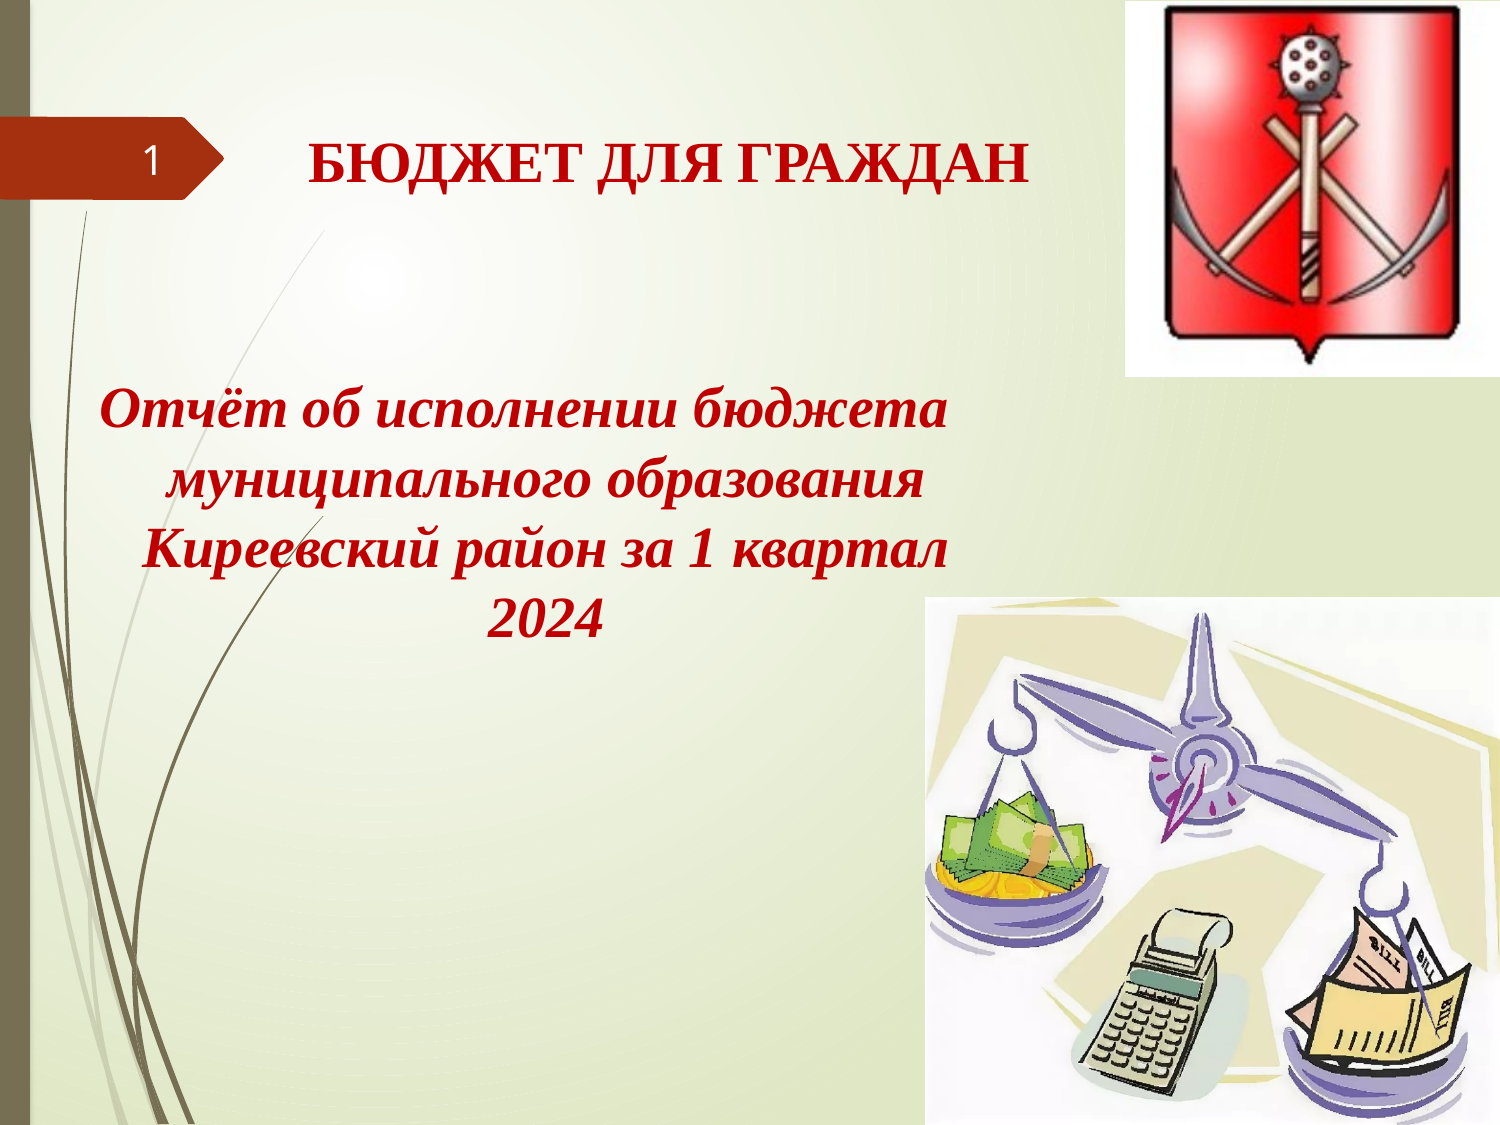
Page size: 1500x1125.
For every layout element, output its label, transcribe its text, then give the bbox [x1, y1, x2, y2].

picture [924, 597, 1500, 1125]
slide_number 1 [83, 129, 180, 190]
picture [1124, 1, 1500, 377]
text_box Отчёт об исполнении бюджета муниципального образования Киреевский район за 1 квартал 2024 [64, 361, 984, 657]
text_box БЮДЖЕТ ДЛЯ ГРАЖДАН [293, 116, 1045, 201]
